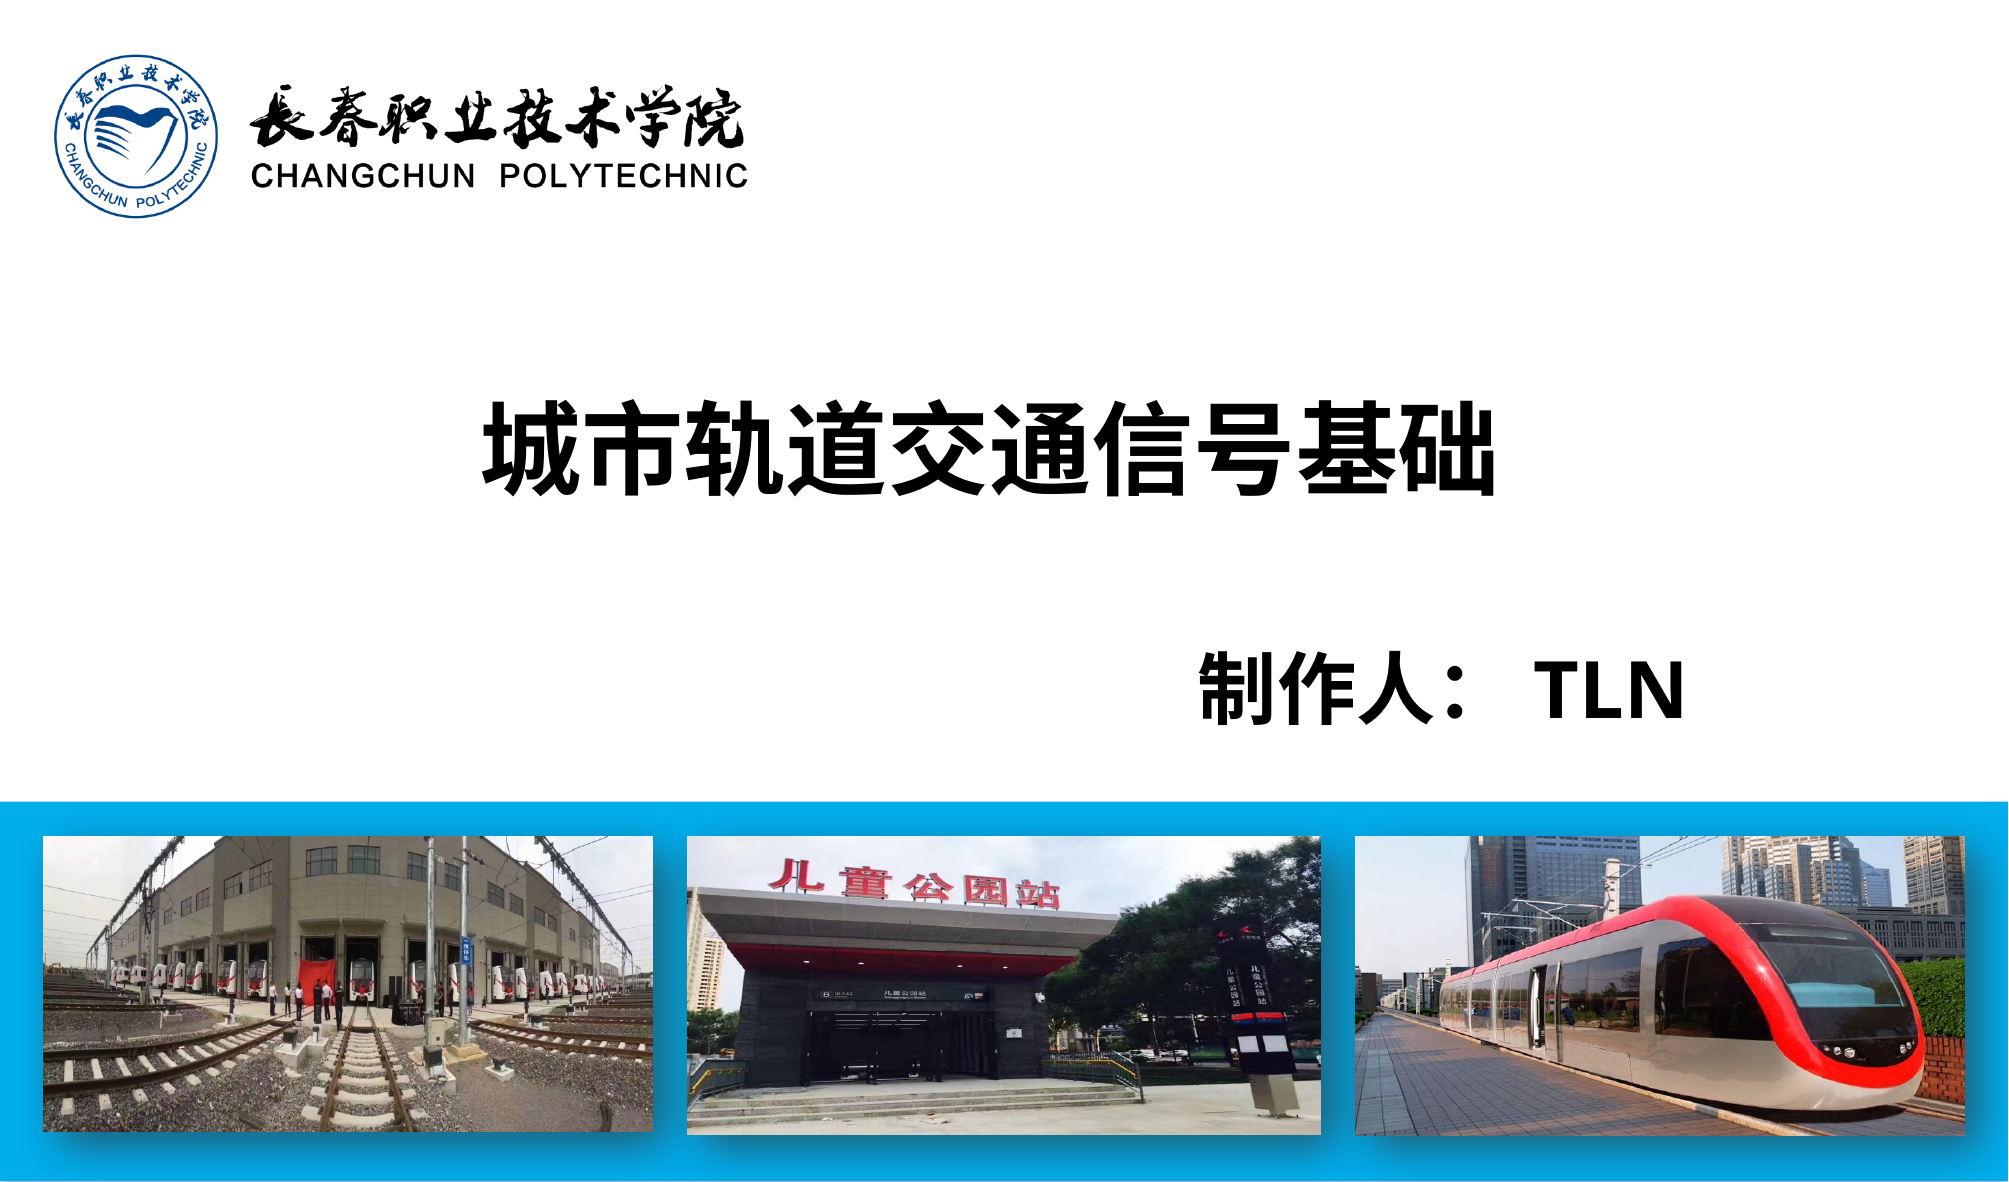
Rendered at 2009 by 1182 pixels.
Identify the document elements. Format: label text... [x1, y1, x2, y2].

text_box [0, 799, 2008, 1182]
picture [44, 837, 653, 1132]
text_box 城市轨道交通信号基础 [183, 344, 1796, 518]
picture [1356, 837, 1966, 1136]
picture [19, 51, 782, 222]
text_box 制作人：TLN [910, 578, 1977, 795]
picture [688, 837, 1321, 1135]
